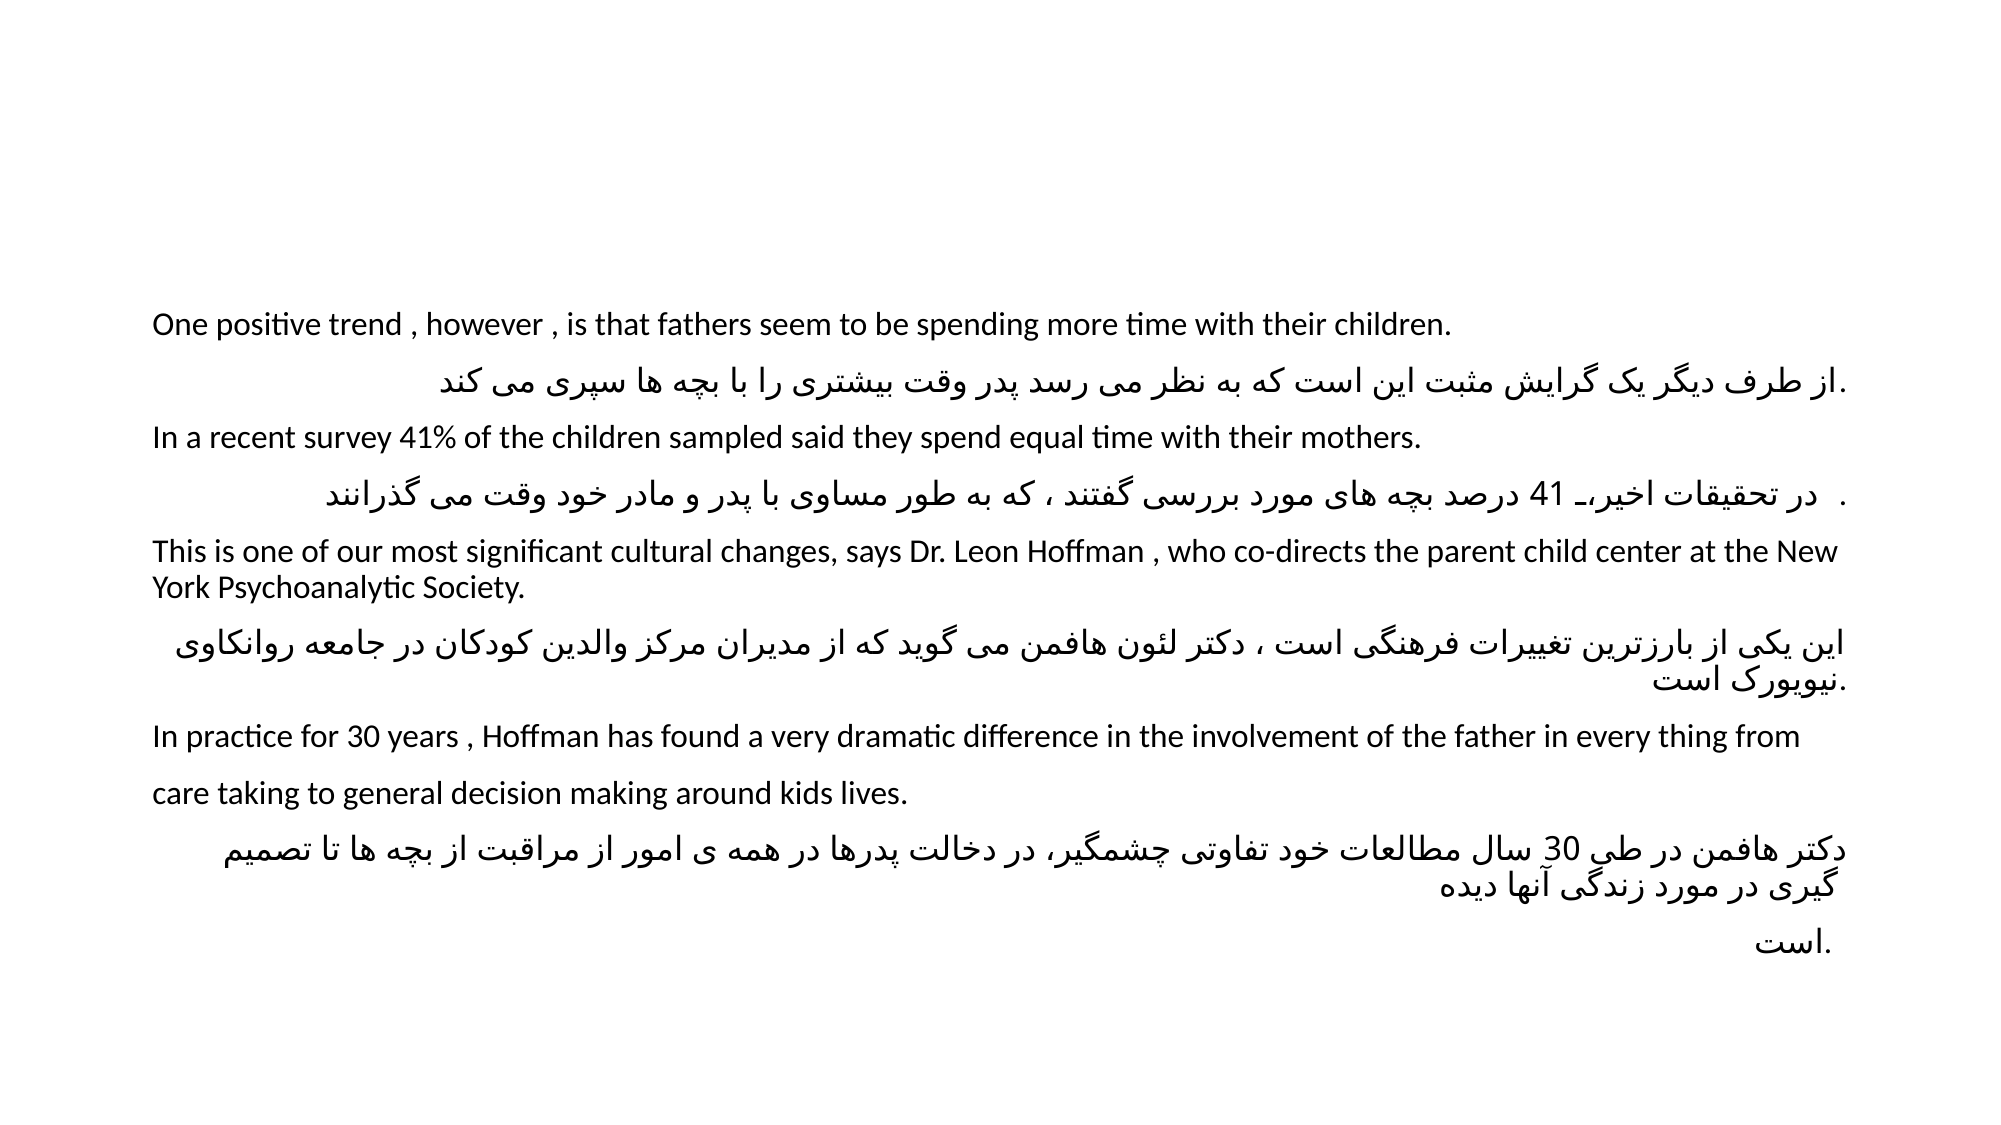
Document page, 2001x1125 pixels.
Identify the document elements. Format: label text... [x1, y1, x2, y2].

list One positive trend , however , is that fathers seem to be spending more time with their children. از طرف دیگر یک گرایش مثبت این است که به نظر می رسد پدر وقت بیشتری را با بچه ها سپری می کند. In a recent survey 41% of the children sampled said they spend equal time with their mothers. در تحقیقات اخیر، 41 درصد بچه های مورد بررسی گفتند ، که به طور مساوی با پدر و مادر خود وقت می گذرانند. This is one of our most significant cultural changes, says Dr. Leon Hoffman , who co-directs the parent child center at the New York Psychoanalytic Society. این یکی از بارزترین تغییرات فرهنگی است ، دکتر لئون هافمن می گوید که از مدیران مرکز والدین کودکان در جامعه روانکاوی نیویورک است. In practice for 30 years , Hoffman has found a very dramatic difference in the involvement of the father in every thing from care taking to general decision making around kids lives. دکتر هافمن در طی 30 سال مطالعات خود تفاوتی چشمگیر، در دخالت پدرها در همه ی امور از مراقبت از بچه ها تا تصمیم گیری در مورد زندگی آنها دیده است. [137, 299, 1863, 1014]
